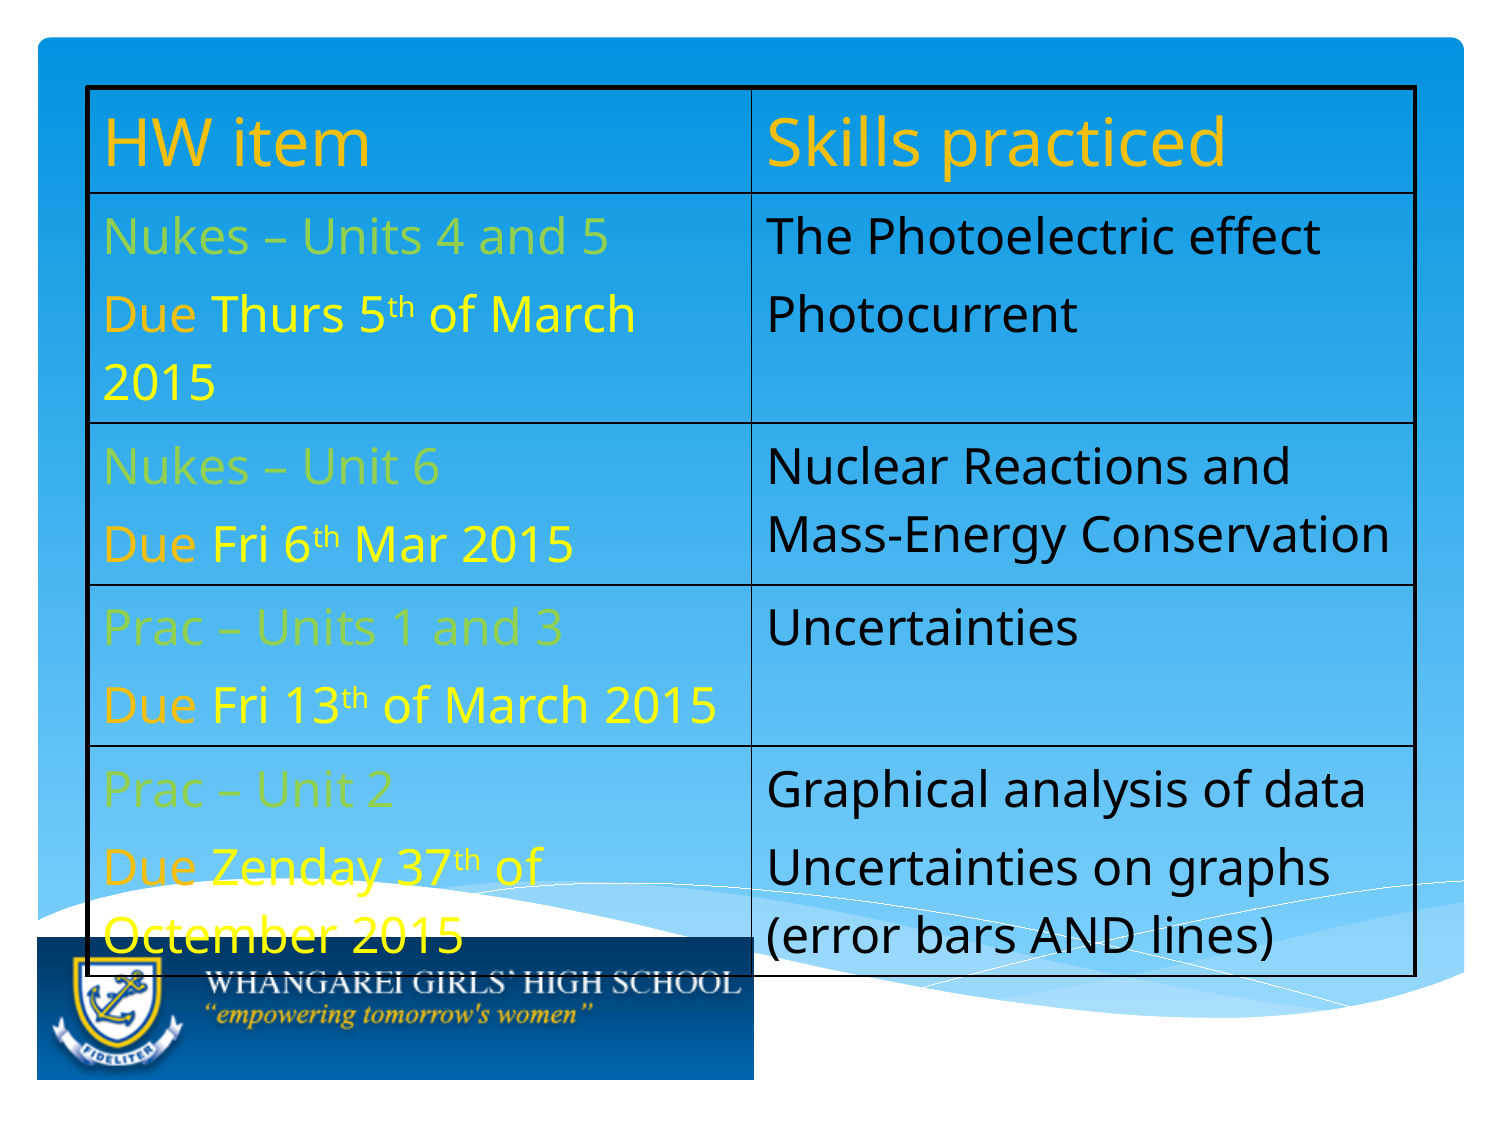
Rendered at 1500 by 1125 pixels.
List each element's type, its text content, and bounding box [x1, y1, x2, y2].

table_cell The Photoelectric effect Photocurrent [752, 194, 1413, 422]
table_cell Prac – Unit 2 Due Zenday 37th of Octember 2015 [90, 747, 751, 935]
table_cell Prac – Units 1 and 3 Due Fri 13th of March 2015 [90, 586, 751, 745]
table_cell Uncertainties [752, 586, 1413, 745]
table_cell Nuclear Reactions and Mass-Energy Conservation [752, 424, 1413, 584]
table_header HW item [90, 90, 751, 192]
table_cell Graphical analysis of data Uncertainties on graphs (error bars AND lines) [752, 747, 1413, 975]
table_cell Nukes – Units 4 and 5 Due Thurs 5th of March 2015 [90, 194, 751, 422]
table_cell Nukes – Unit 6 Due Fri 6th Mar 2015 [90, 424, 751, 584]
picture [37, 937, 754, 1080]
table_header Skills practiced [752, 90, 1413, 192]
